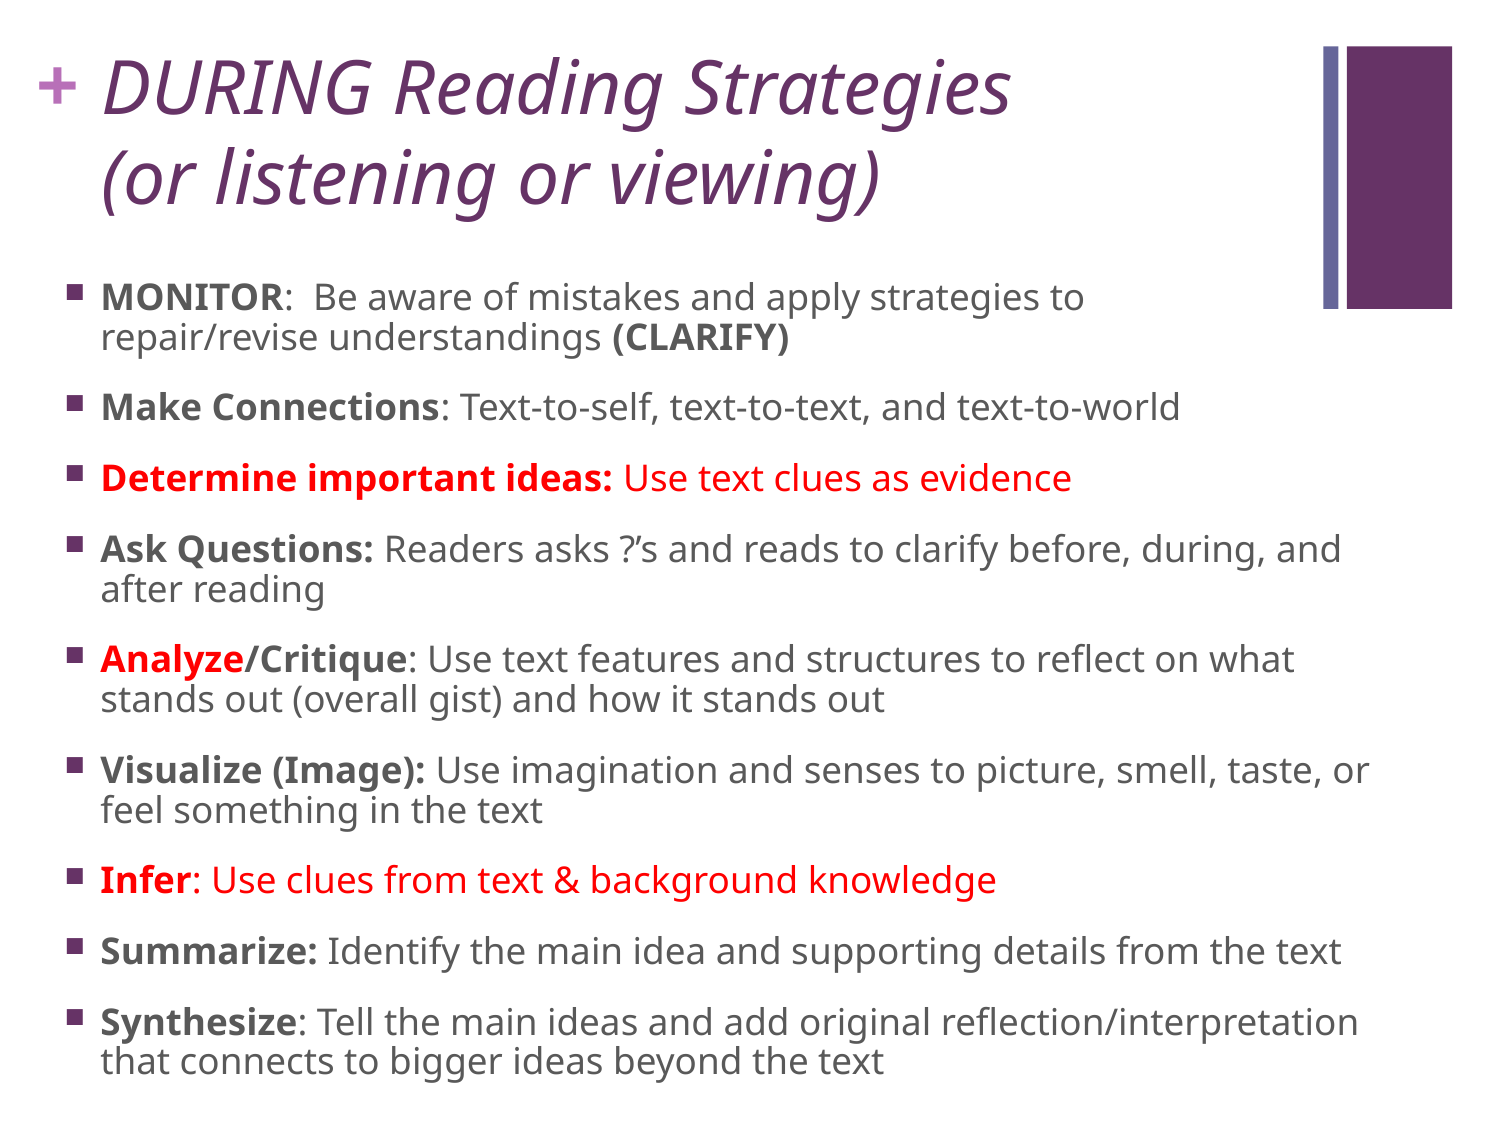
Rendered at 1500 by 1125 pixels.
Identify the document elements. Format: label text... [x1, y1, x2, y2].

list MONITOR: Be aware of mistakes and apply strategies to repair/revise understandings (CLARIFY) Make Connections: Text-to-self, text-to-text, and text-to-world Determine important ideas: Use text clues as evidence Ask Questions: Readers asks ?’s and reads to clarify before, during, and after reading Analyze/Critique: Use text features and structures to reflect on what stands out (overall gist) and how it stands out Visualize (Image): Use imagination and senses to picture, smell, taste, or feel something in the text Infer: Use clues from text & background knowledge Summarize: Identify the main idea and supporting details from the text Synthesize: Tell the main ideas and add original reflection/interpretation that connects to bigger ideas beyond the text [49, 270, 1429, 1096]
title DURING Reading Strategies (or listening or viewing) [86, 32, 1327, 216]
